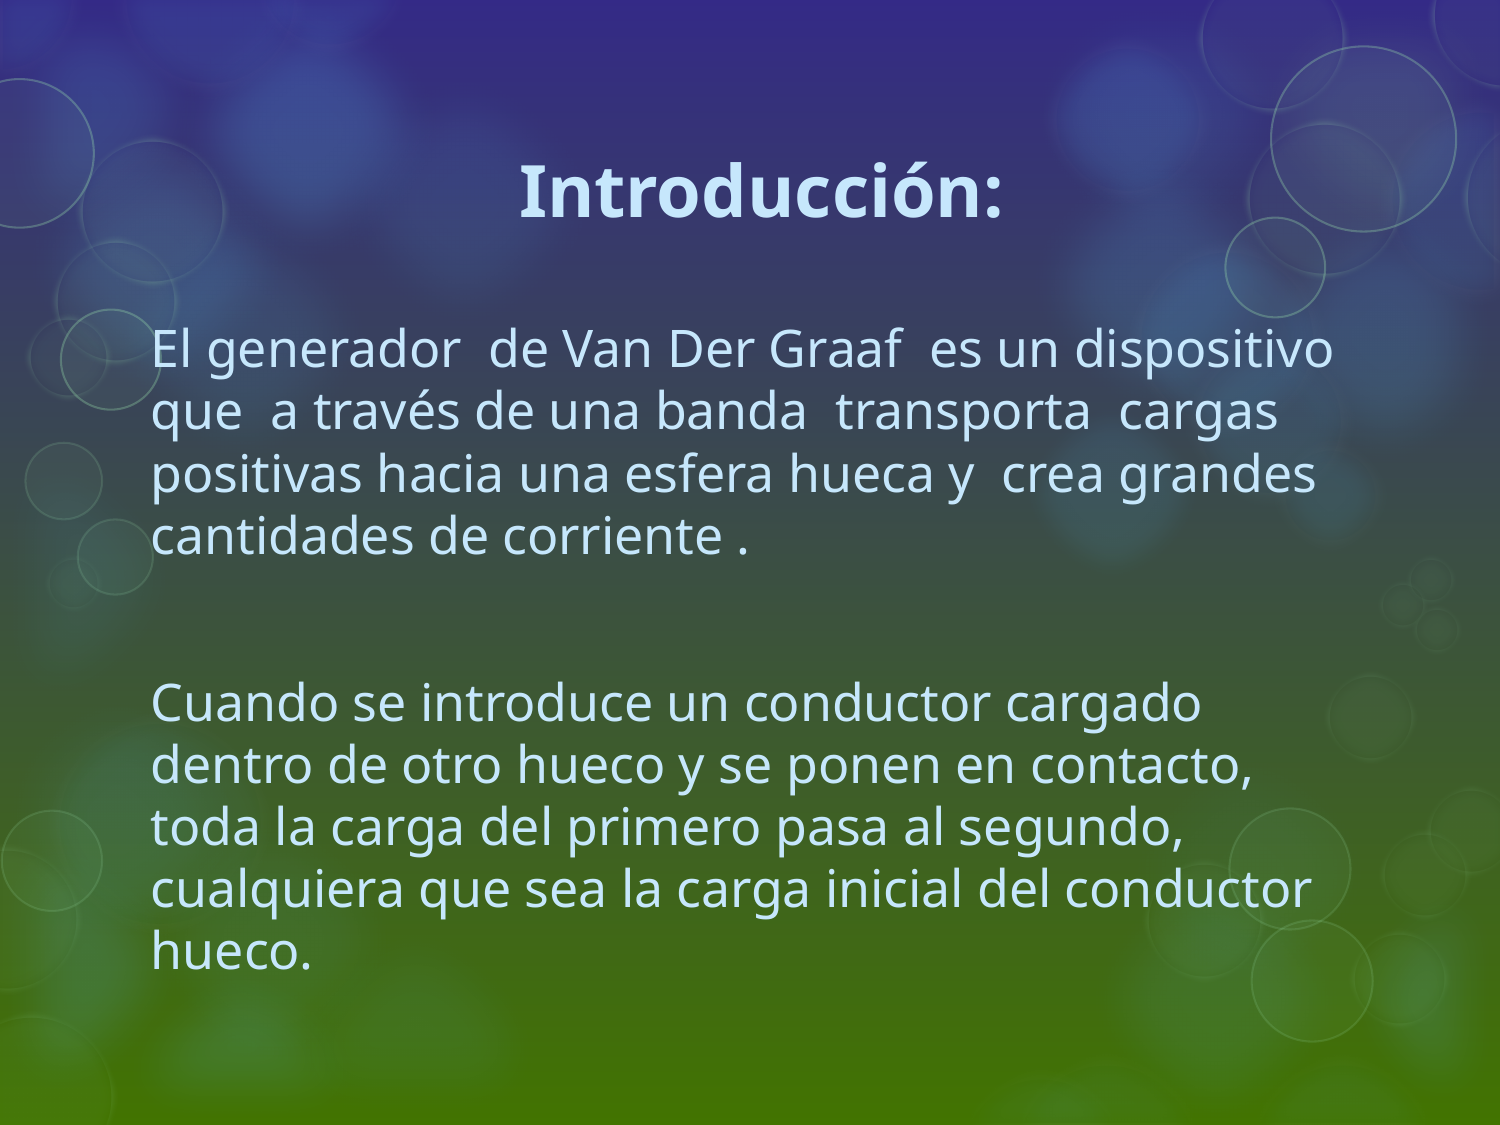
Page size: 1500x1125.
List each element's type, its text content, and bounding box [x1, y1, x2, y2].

subtitle Introducción: El generador de Van Der Graaf es un dispositivo que a través de una banda transporta cargas positivas hacia una esfera hueca y crea grandes cantidades de corriente . Cuando se introduce un conductor cargado dentro de otro hueco y se ponen en contacto, toda la carga del primero pasa al segundo, cualquiera que sea la carga inicial del conductor hueco. [135, 137, 1388, 988]
